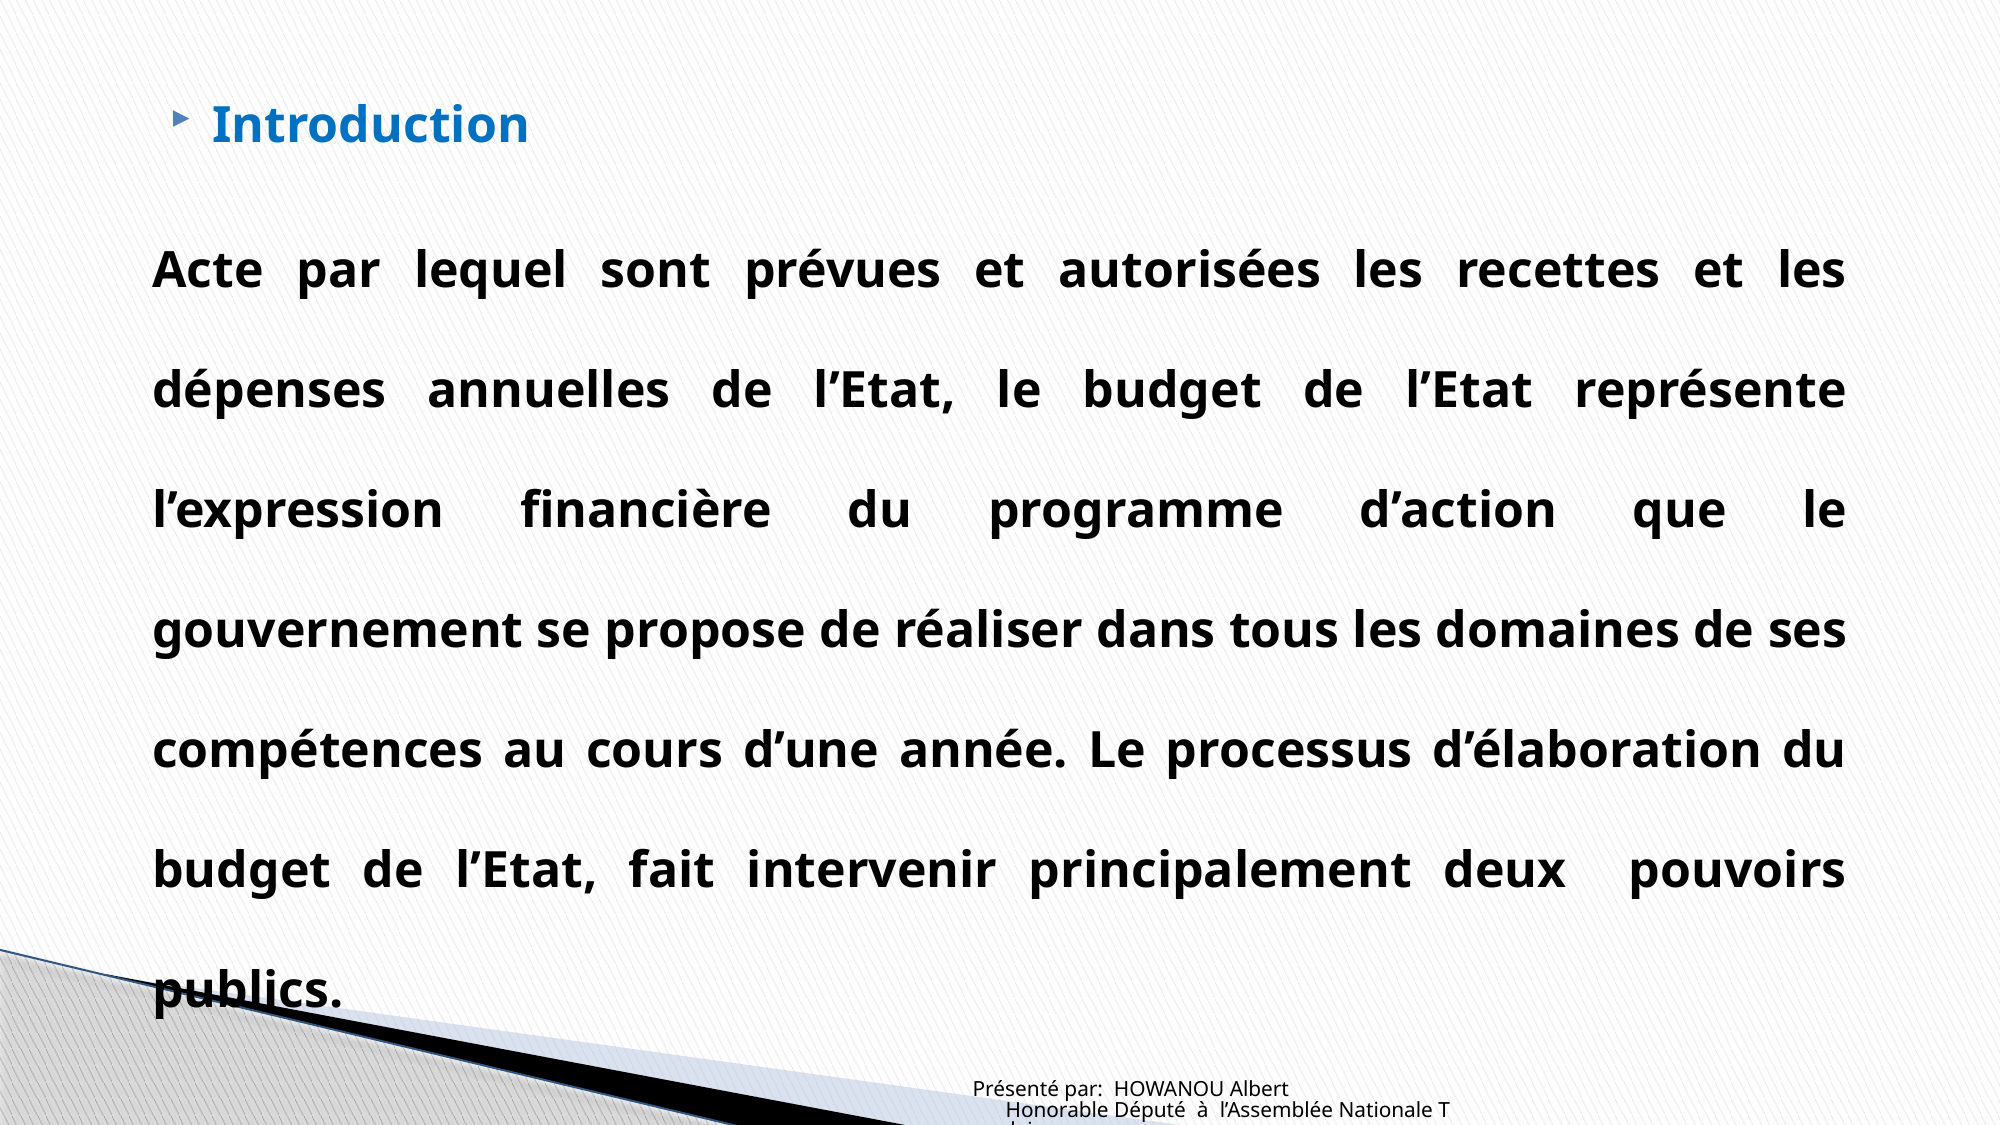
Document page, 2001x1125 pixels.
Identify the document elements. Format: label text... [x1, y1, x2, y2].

footer Présenté par: HOWANOU Albert Honorable Député à l’Assemblée Nationale Togolaise [957, 1051, 1473, 1112]
list Introduction Acte par lequel sont prévues et autorisées les recettes et les dépenses annuelles de l’Etat, le budget de l’Etat représente l’expression financière du programme d’action que le gouvernement se propose de réaliser dans tous les domaines de ses compétences au cours d’une année. Le processus d’élaboration du budget de l’Etat, fait intervenir principalement deux pouvoirs publics. [137, 24, 1863, 977]
